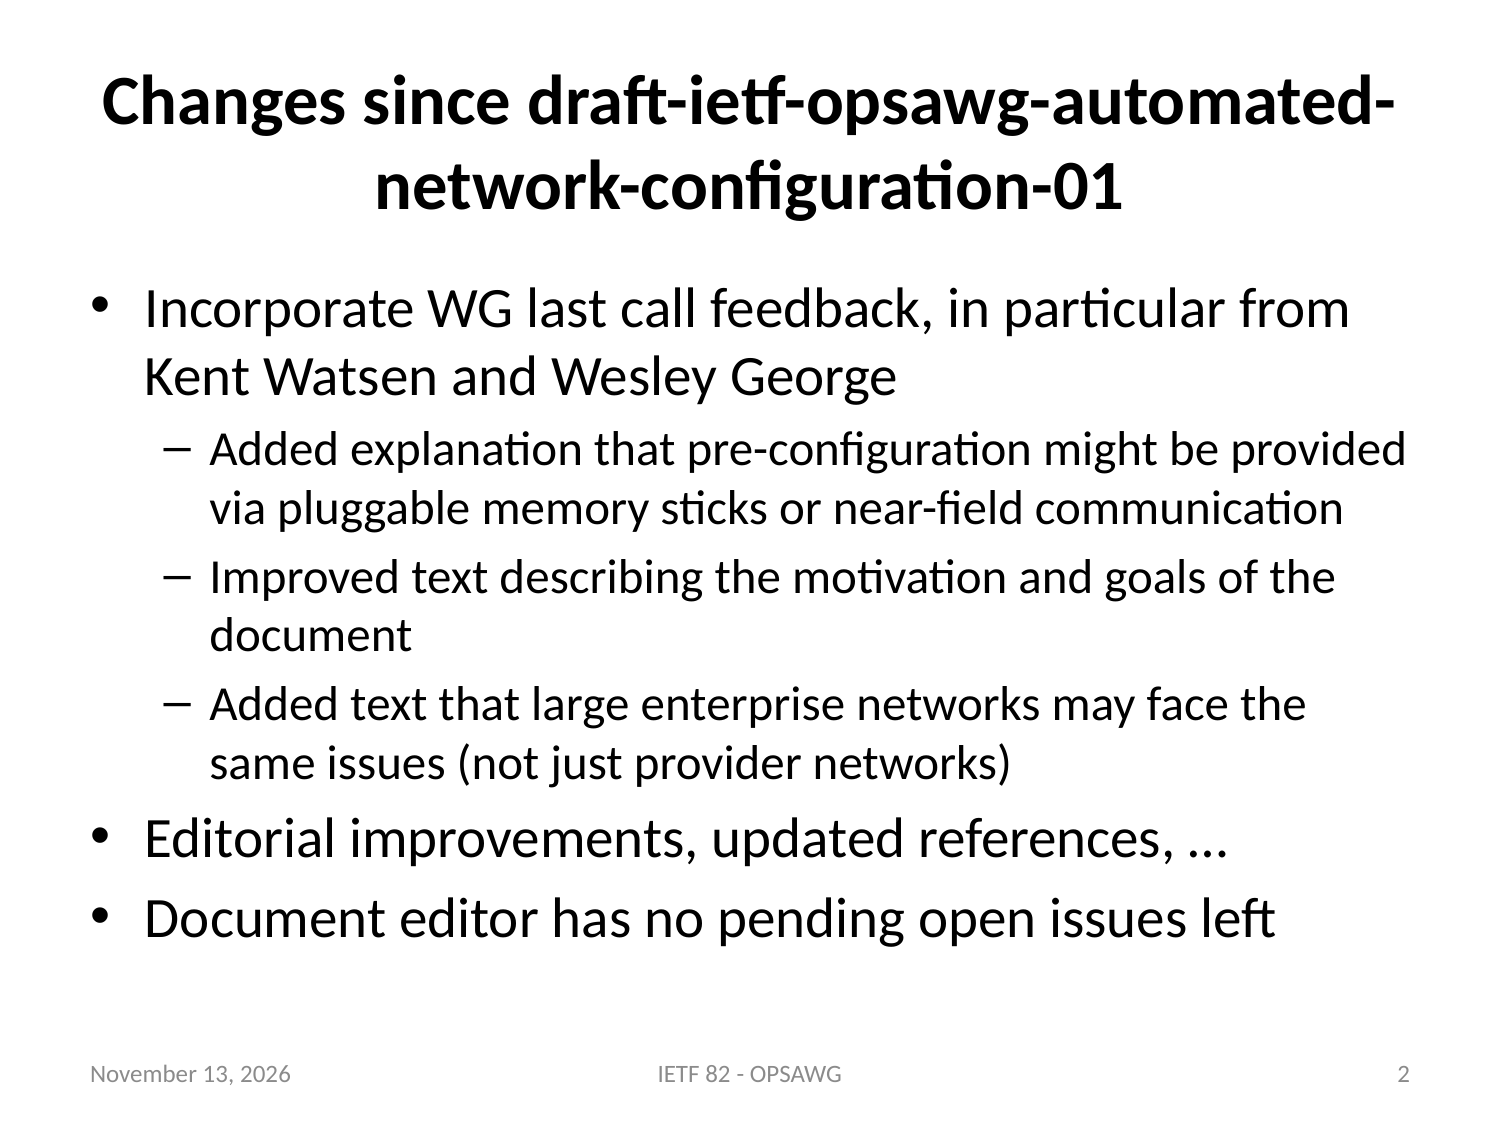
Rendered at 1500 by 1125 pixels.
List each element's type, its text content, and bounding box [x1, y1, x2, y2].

footer IETF 82 - OPSAWG [512, 1042, 988, 1103]
title Changes since draft-ietf-opsawg-automated-network-configuration-01 [75, 45, 1425, 233]
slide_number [75, 1042, 425, 1103]
slide_number 2 [1074, 1042, 1425, 1103]
list Incorporate WG last call feedback, in particular from Kent Watsen and Wesley George Added explanation that pre-configuration might be provided via pluggable memory sticks or near-field communication Improved text describing the motivation and goals of the document Added text that large enterprise networks may face the same issues (not just provider networks) Editorial improvements, updated references, … Document editor has no pending open issues left [75, 262, 1425, 1005]
